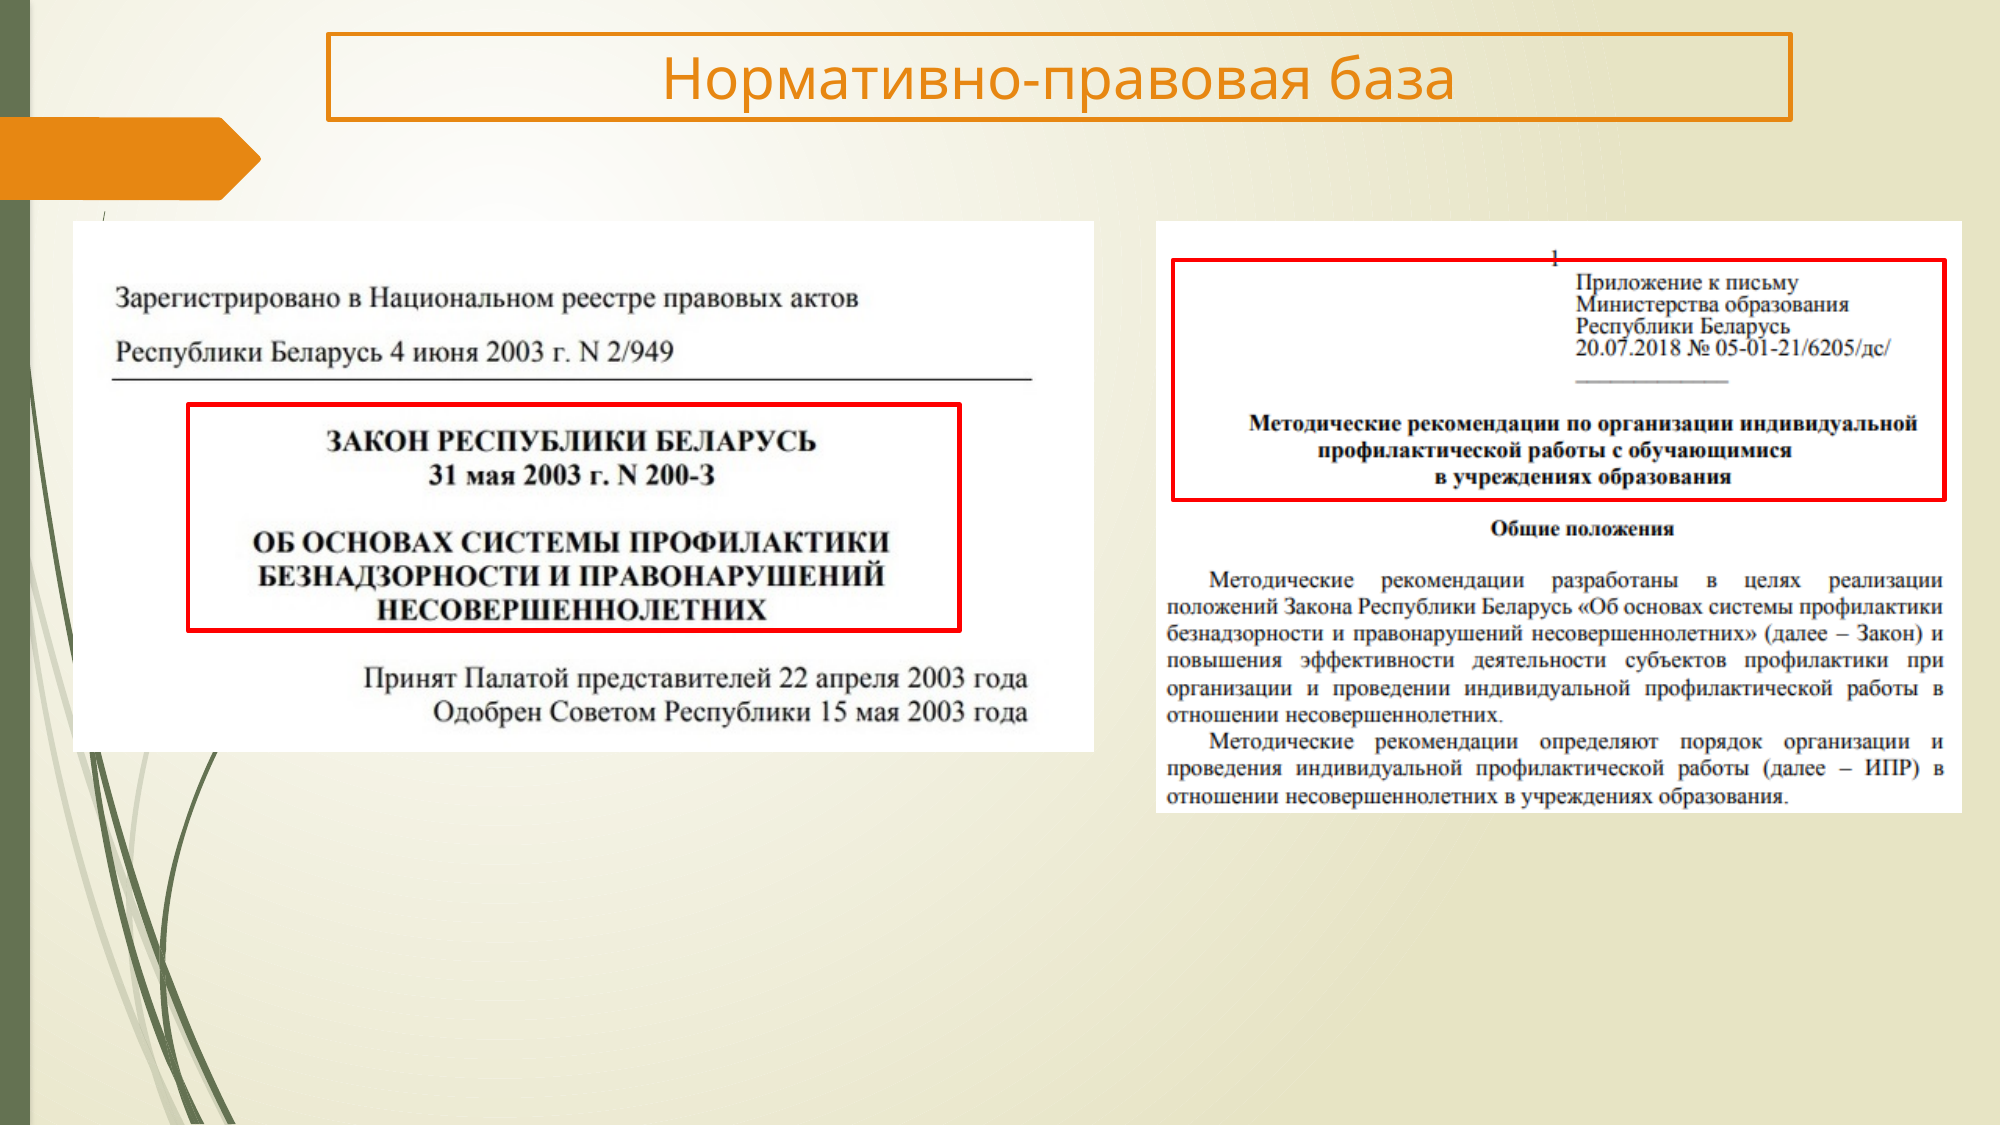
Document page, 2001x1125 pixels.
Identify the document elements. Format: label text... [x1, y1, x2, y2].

title Нормативно-правовая база [328, 33, 1791, 120]
picture [1155, 221, 1962, 813]
picture [72, 221, 1094, 752]
